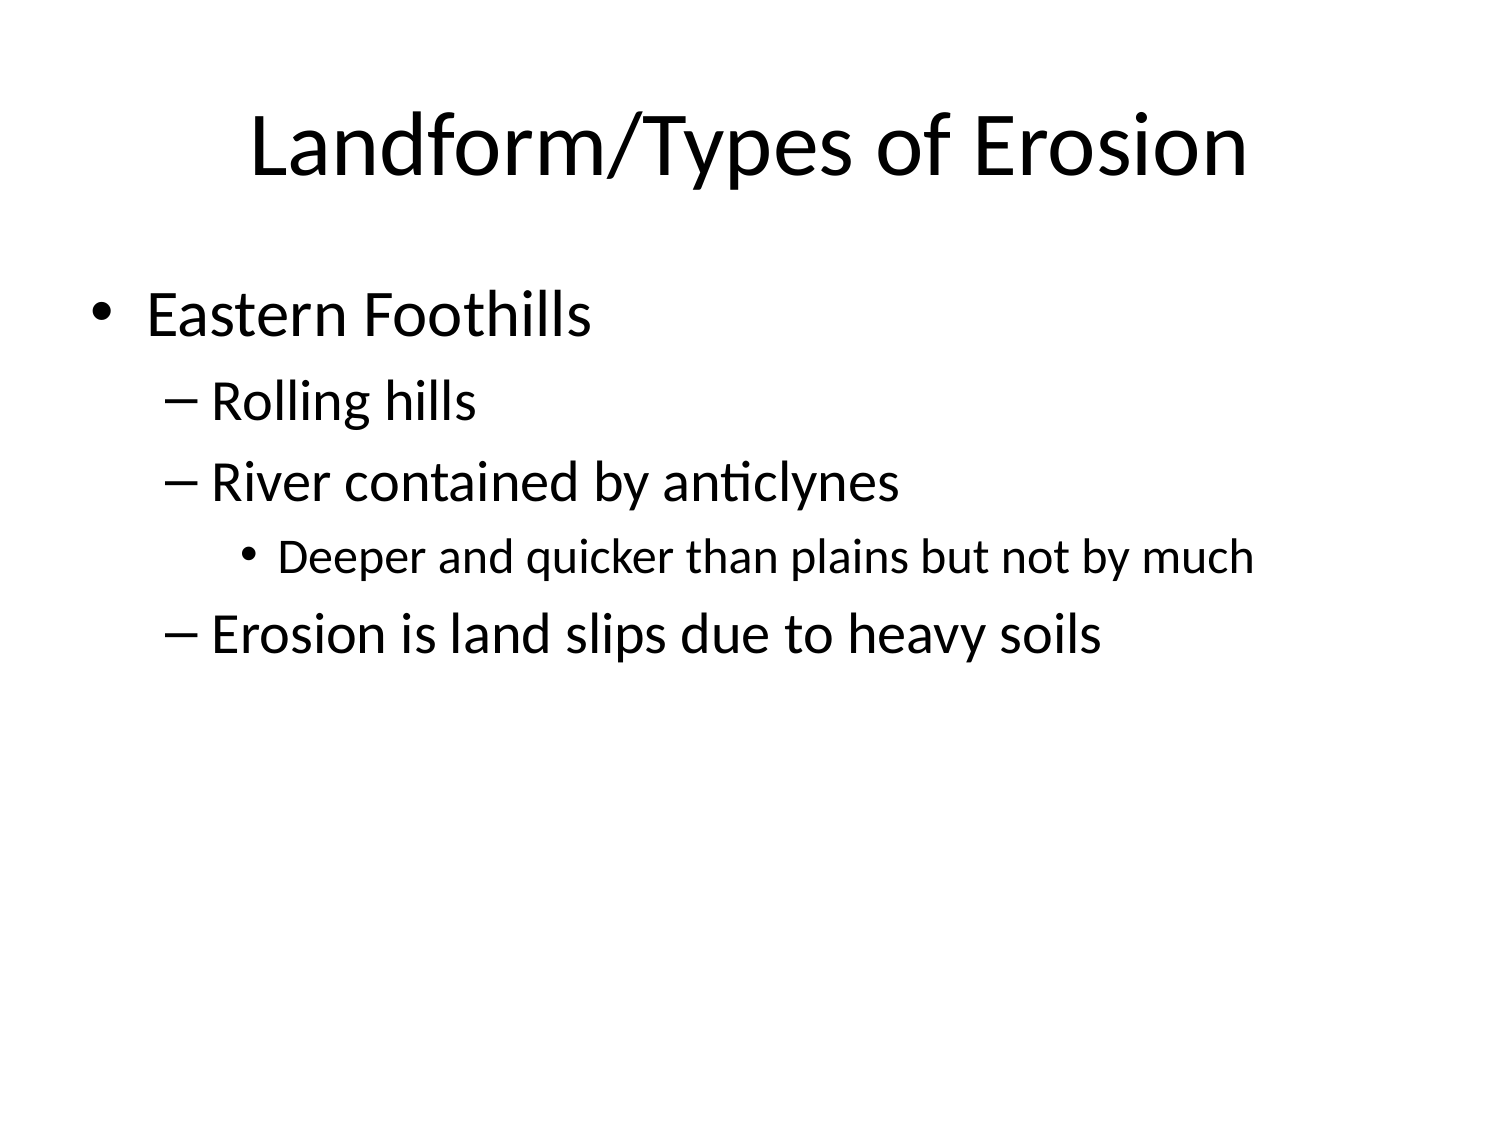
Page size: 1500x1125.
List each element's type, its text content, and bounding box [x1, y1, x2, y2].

list Eastern Foothills Rolling hills River contained by anticlynes Deeper and quicker than plains but not by much Erosion is land slips due to heavy soils [75, 262, 1425, 1005]
title Landform/Types of Erosion [75, 45, 1425, 233]
